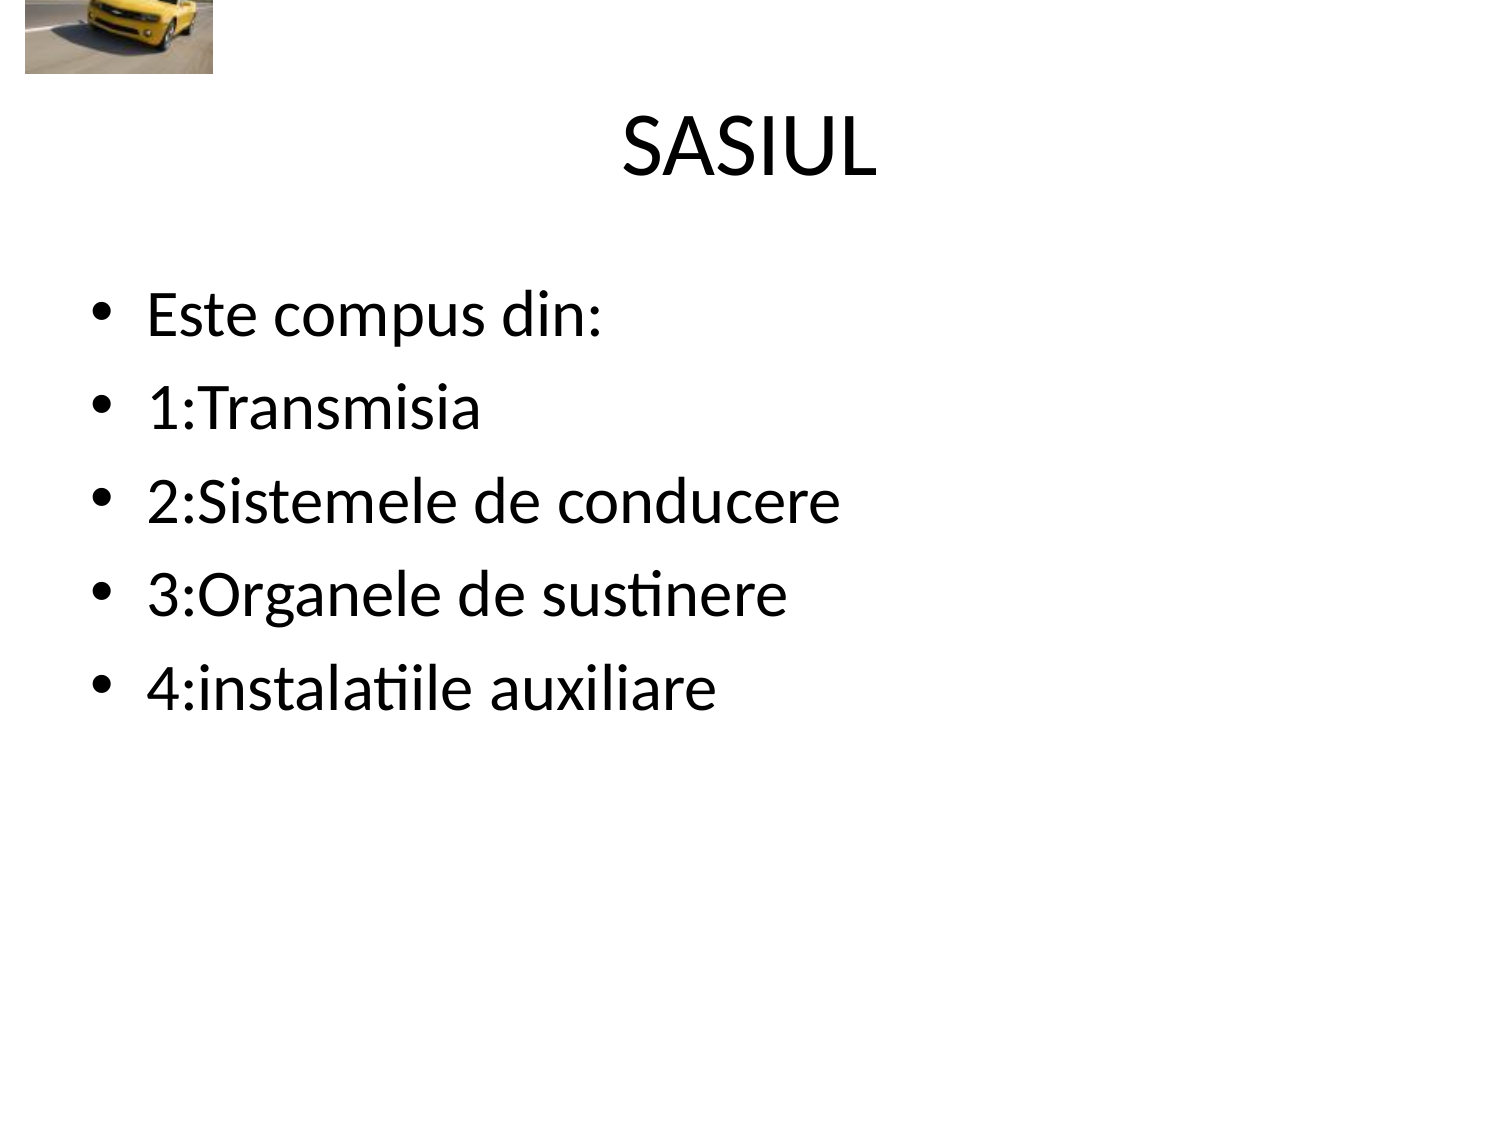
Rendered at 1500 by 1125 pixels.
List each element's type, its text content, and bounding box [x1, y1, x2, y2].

title SASIUL [75, 45, 1425, 233]
picture [25, 0, 214, 74]
list Este compus din: 1:Transmisia 2:Sistemele de conducere 3:Organele de sustinere 4:instalatiile auxiliare [75, 262, 1425, 1005]
